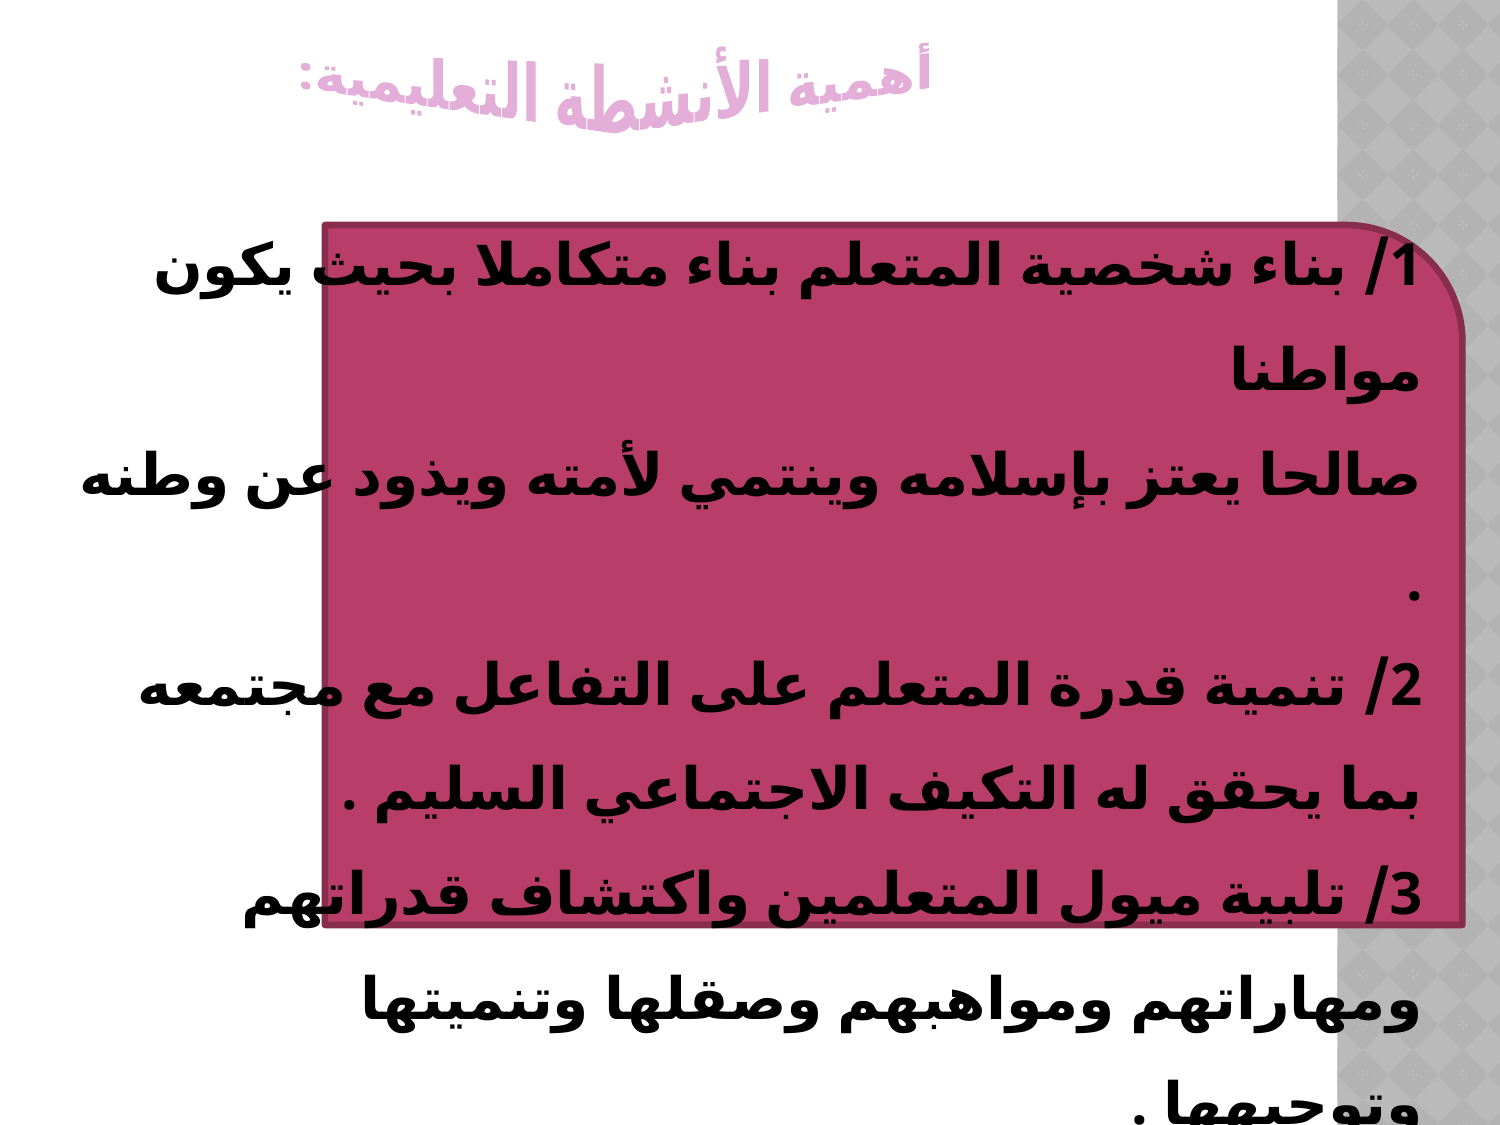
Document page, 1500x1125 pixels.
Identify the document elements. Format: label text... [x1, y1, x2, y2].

text_box [1438, 265, 1466, 929]
text_box 1/ بناء شخصية المتعلم بناء متكاملا بحيث يكون مواطنا صالحا يعتز بإسلامه وينتمي لأمته ويذود عن وطنه . 2/ تنمية قدرة المتعلم على التفاعل مع مجتمعه بما يحقق له التكيف الاجتماعي السليم . 3/ تلبية ميول المتعلمين واكتشاف قدراتهم ومهاراتهم ومواهبهم وصقلها وتنميتها وتوجيهها . [53, 184, 1438, 1125]
